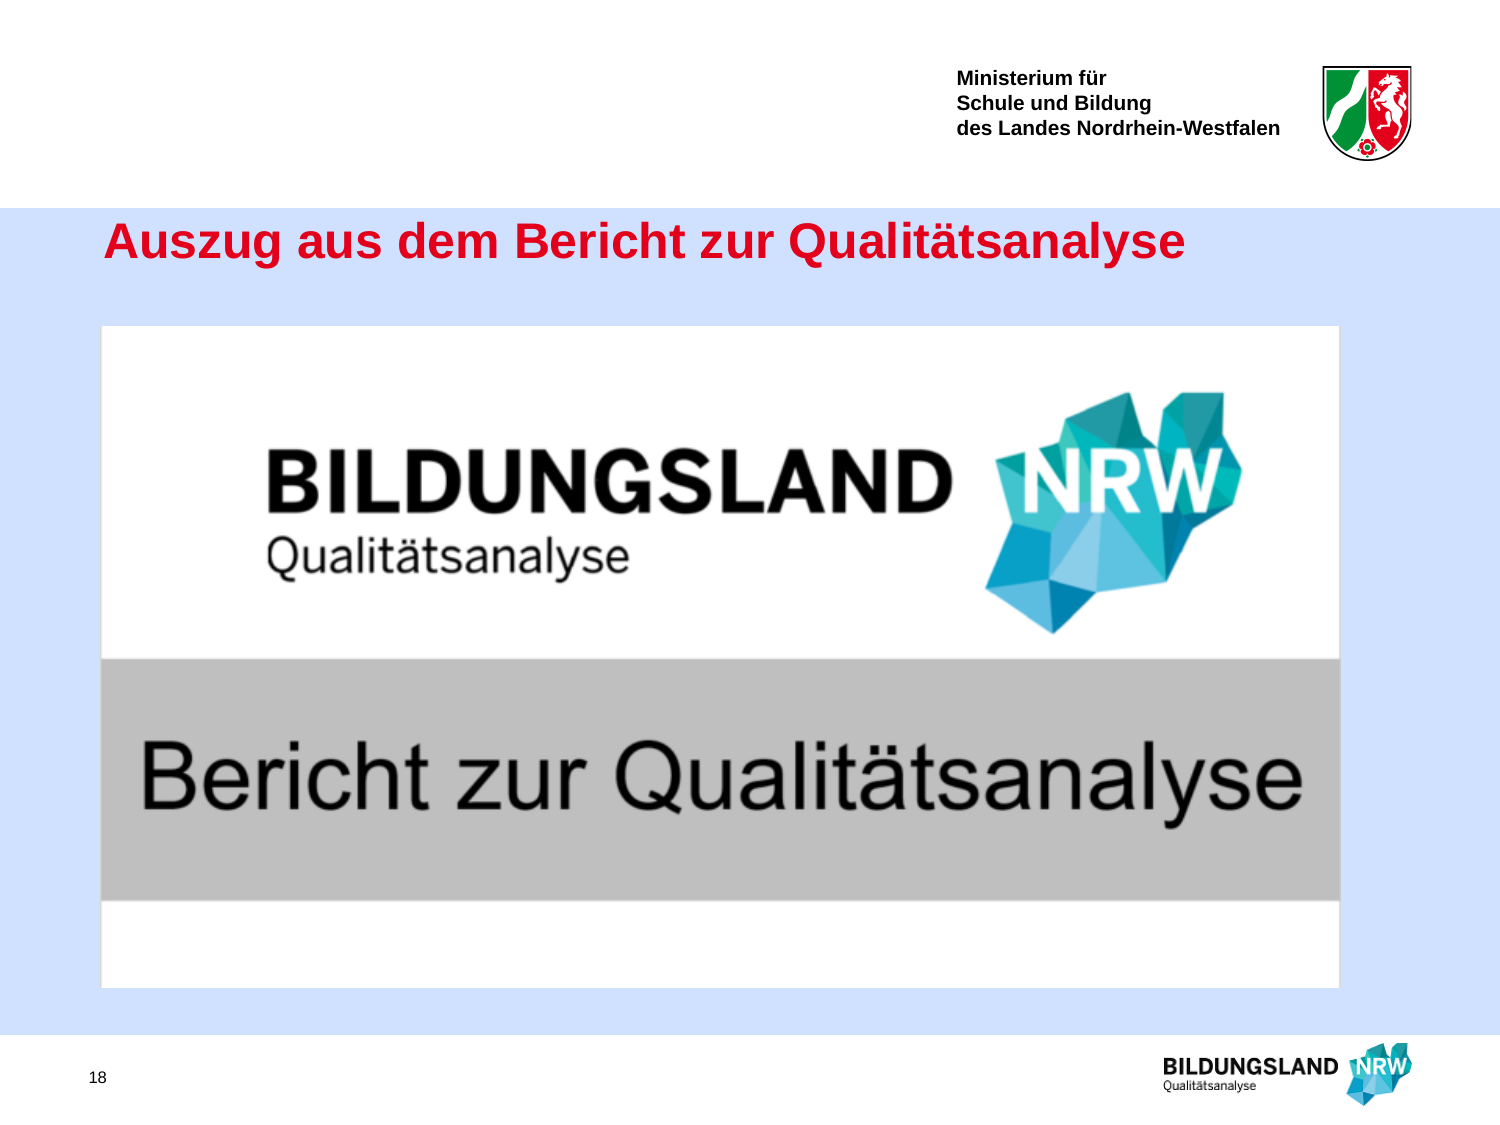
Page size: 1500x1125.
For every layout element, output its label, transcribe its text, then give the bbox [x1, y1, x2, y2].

slide_number 18 [88, 1067, 136, 1124]
picture [100, 325, 1342, 988]
picture [1163, 1043, 1412, 1106]
picture [1320, 66, 1412, 161]
text_box Auszug aus dem Bericht zur Qualitätsanalyse [88, 208, 1425, 277]
